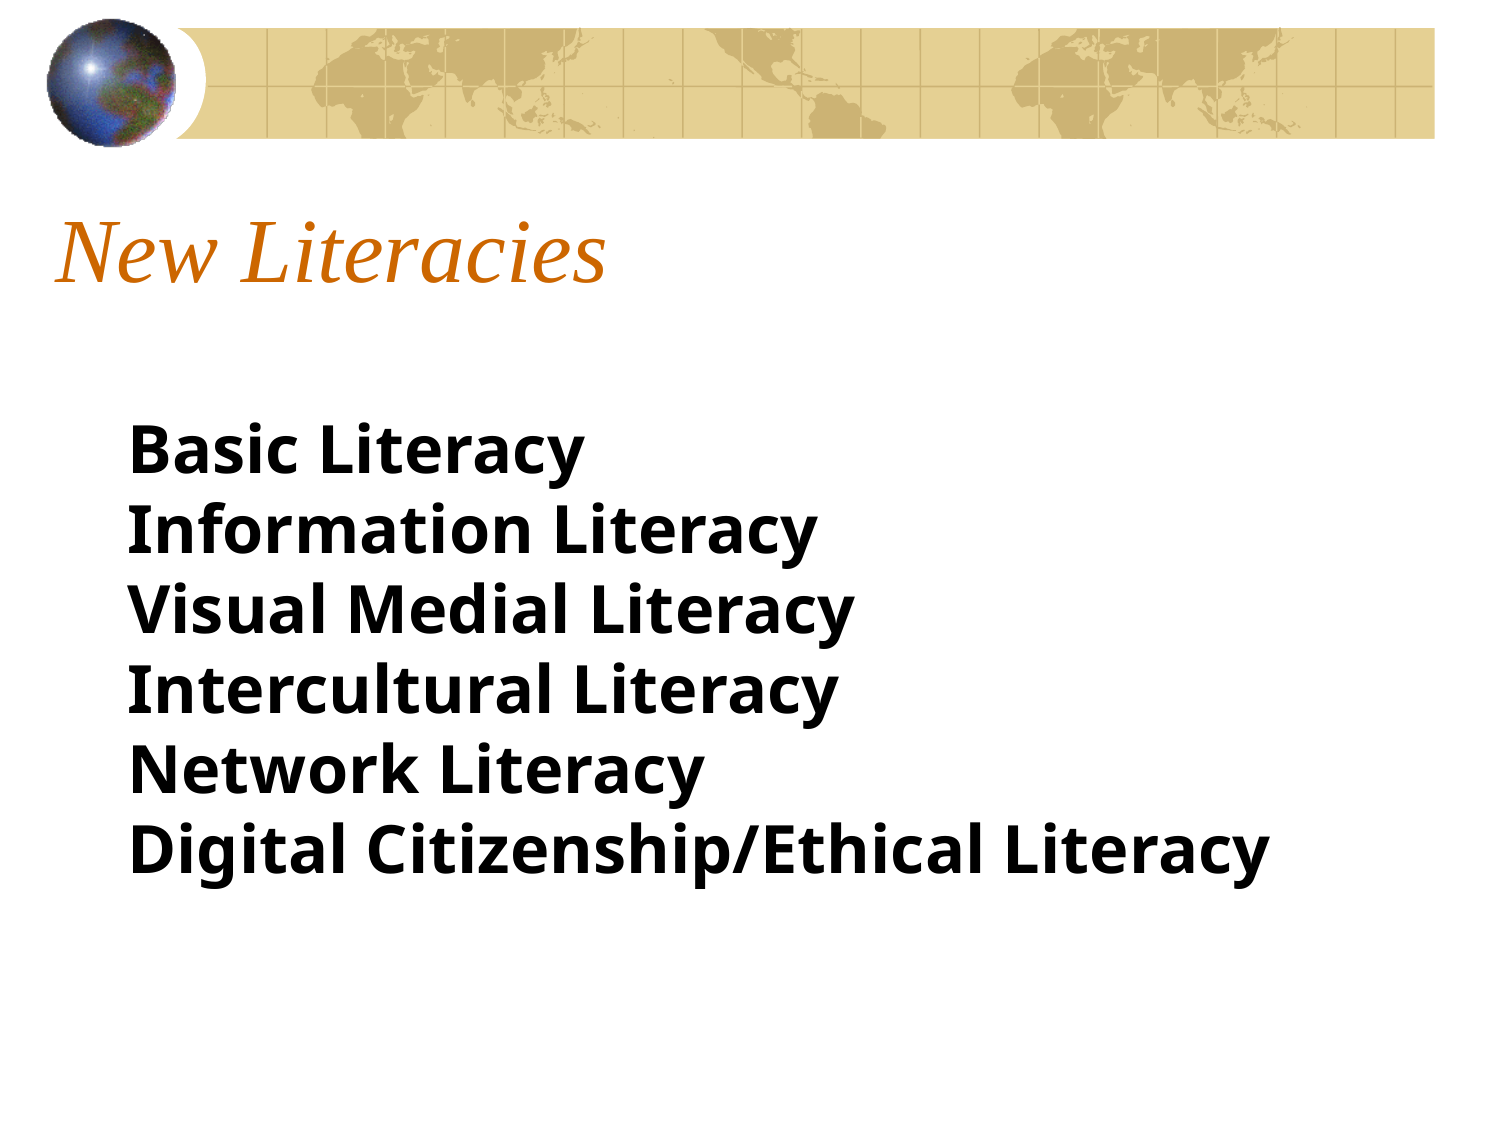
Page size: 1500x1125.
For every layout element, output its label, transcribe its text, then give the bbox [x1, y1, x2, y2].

text_box Basic Literacy Information Literacy Visual Medial Literacy Intercultural Literacy Network Literacy Digital Citizenship/Ethical Literacy [112, 399, 1400, 895]
picture [42, 14, 190, 151]
title New Literacies [40, 152, 1316, 341]
